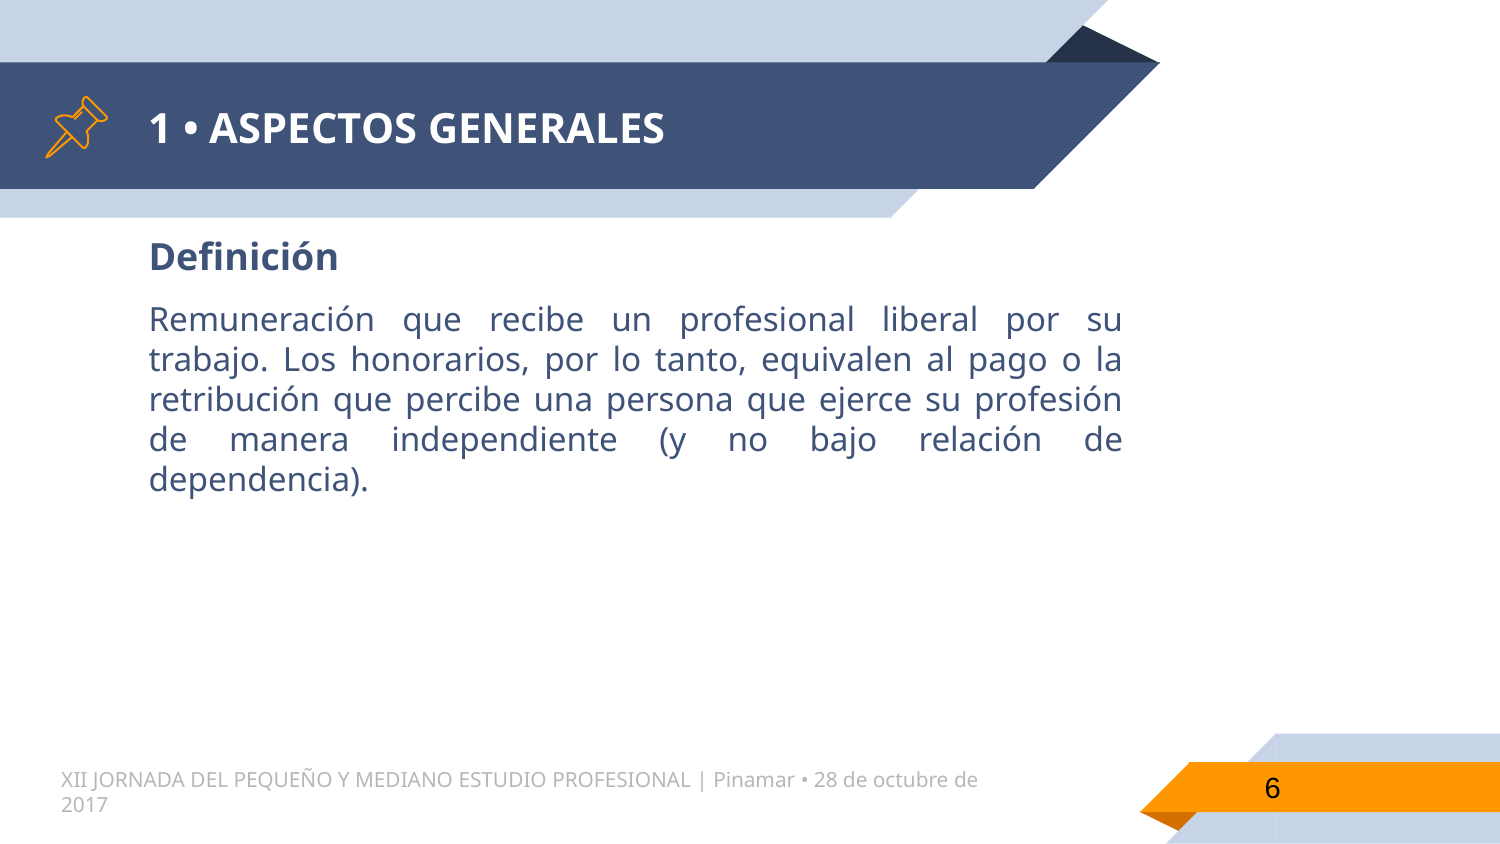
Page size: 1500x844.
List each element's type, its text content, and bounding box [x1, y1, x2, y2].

slide_number 6 [1249, 760, 1494, 813]
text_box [46, 96, 108, 158]
title 1 • ASPECTOS GENERALES [133, 64, 1035, 190]
list Definición Remuneración que recibe un profesional liberal por su trabajo. Los honorarios, por lo tanto, equivalen al pago o la retribución que percibe una persona que ejerce su profesión de manera independiente (y no bajo relación de dependencia). [133, 217, 1140, 800]
